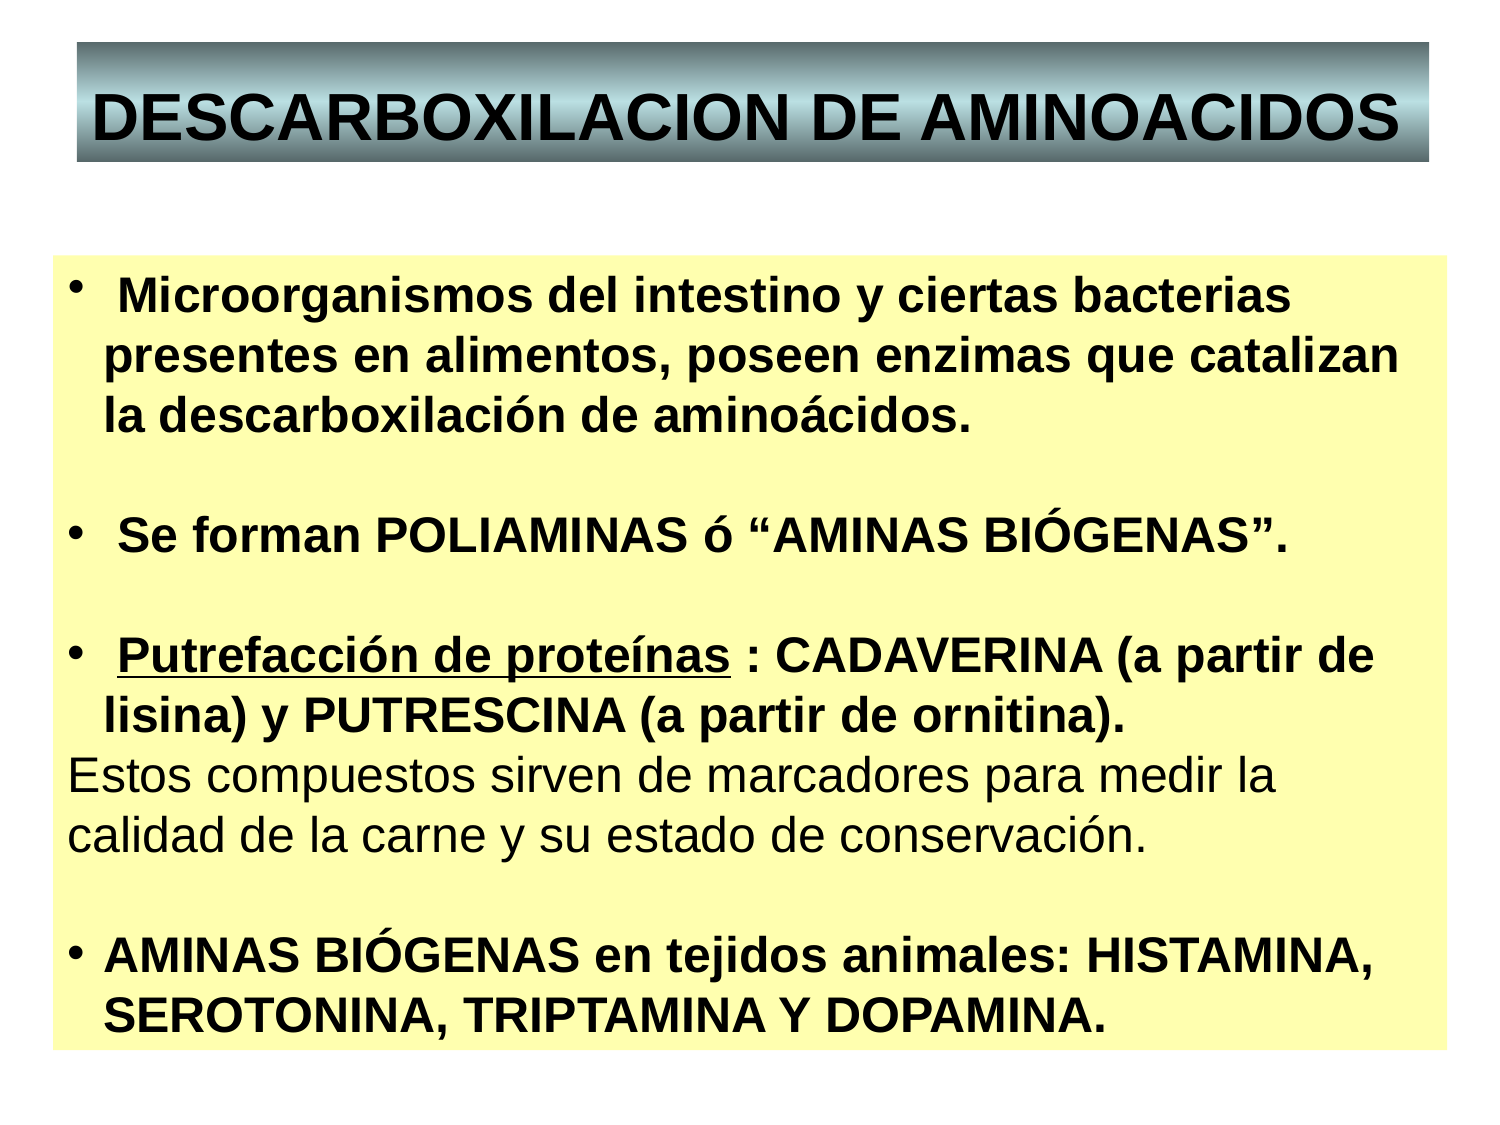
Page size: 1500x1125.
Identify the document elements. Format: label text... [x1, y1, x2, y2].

text_box DESCARBOXILACION DE AMINOACIDOS [76, 42, 1430, 162]
text_box Microorganismos del intestino y ciertas bacterias presentes en alimentos, poseen enzimas que catalizan la descarboxilación de aminoácidos. Se forman POLIAMINAS ó “AMINAS BIÓGENAS”. Putrefacción de proteínas : CADAVERINA (a partir de lisina) y PUTRESCINA (a partir de ornitina). Estos compuestos sirven de marcadores para medir la calidad de la carne y su estado de conservación. AMINAS BIÓGENAS en tejidos animales: HISTAMINA, SEROTONINA, TRIPTAMINA Y DOPAMINA. [53, 255, 1448, 1051]
